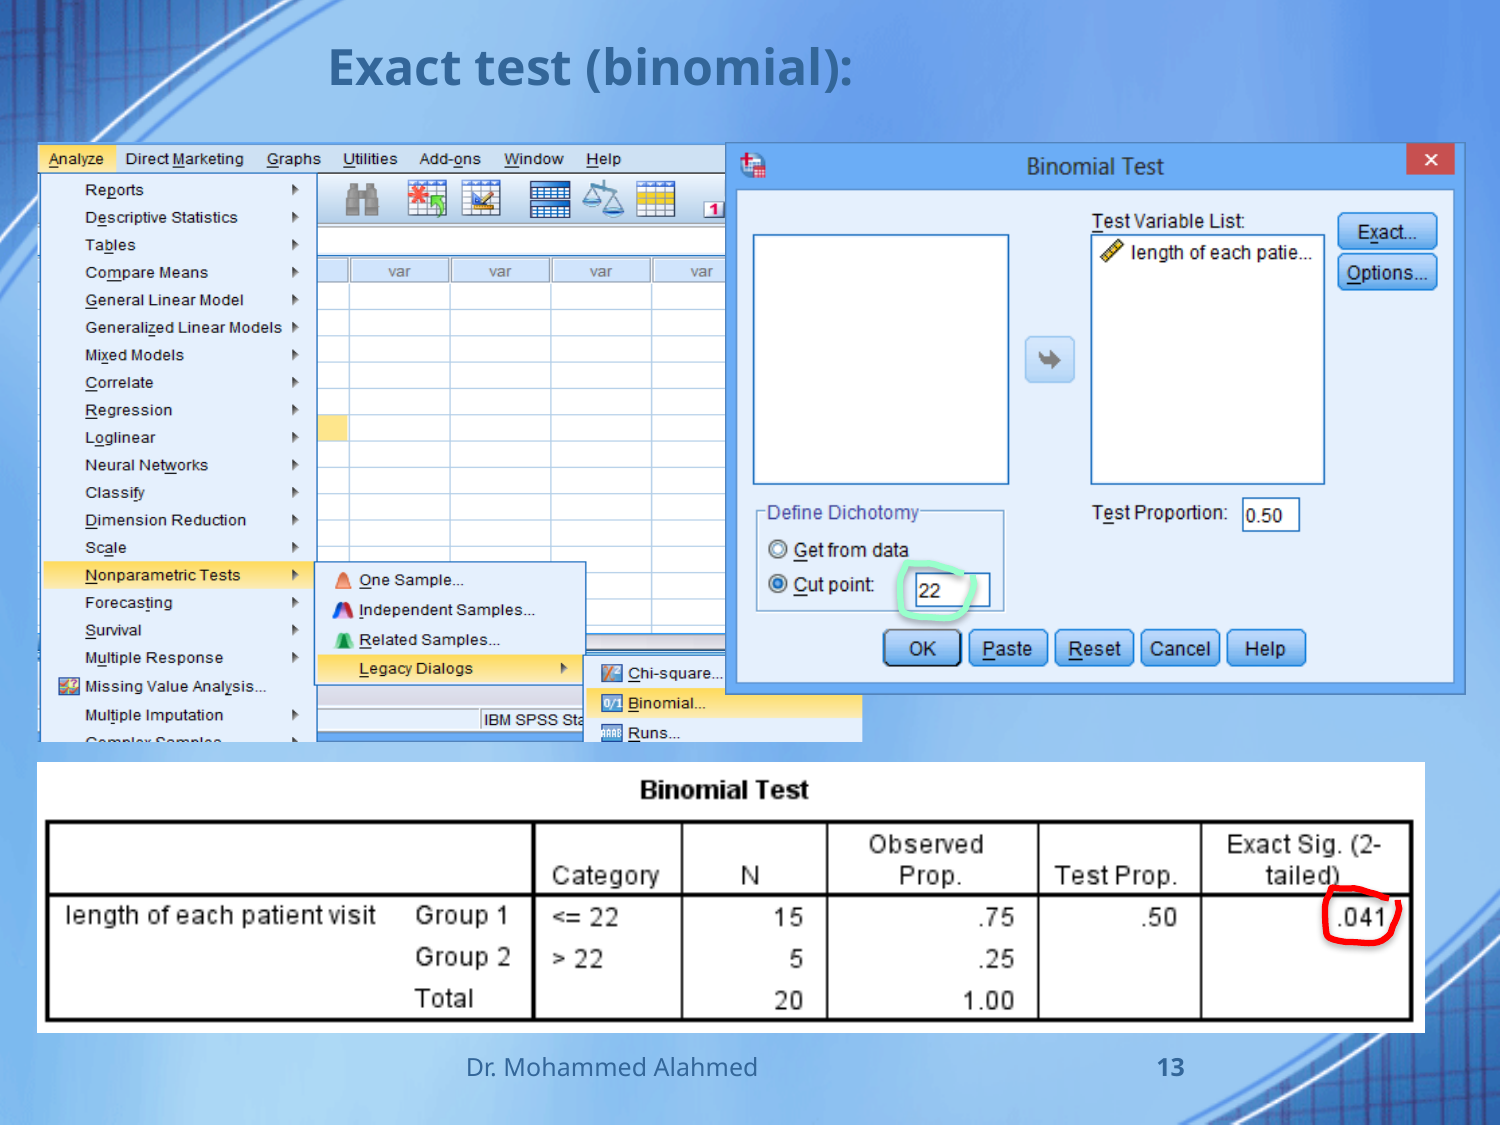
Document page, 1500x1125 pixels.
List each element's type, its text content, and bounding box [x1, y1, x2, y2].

slide_number 13 [887, 1043, 1201, 1100]
text_box Exact test (binomial): [312, 28, 1025, 103]
footer Dr. Mohammed Alahmed [374, 1043, 851, 1100]
picture [0, 0, 1500, 1125]
